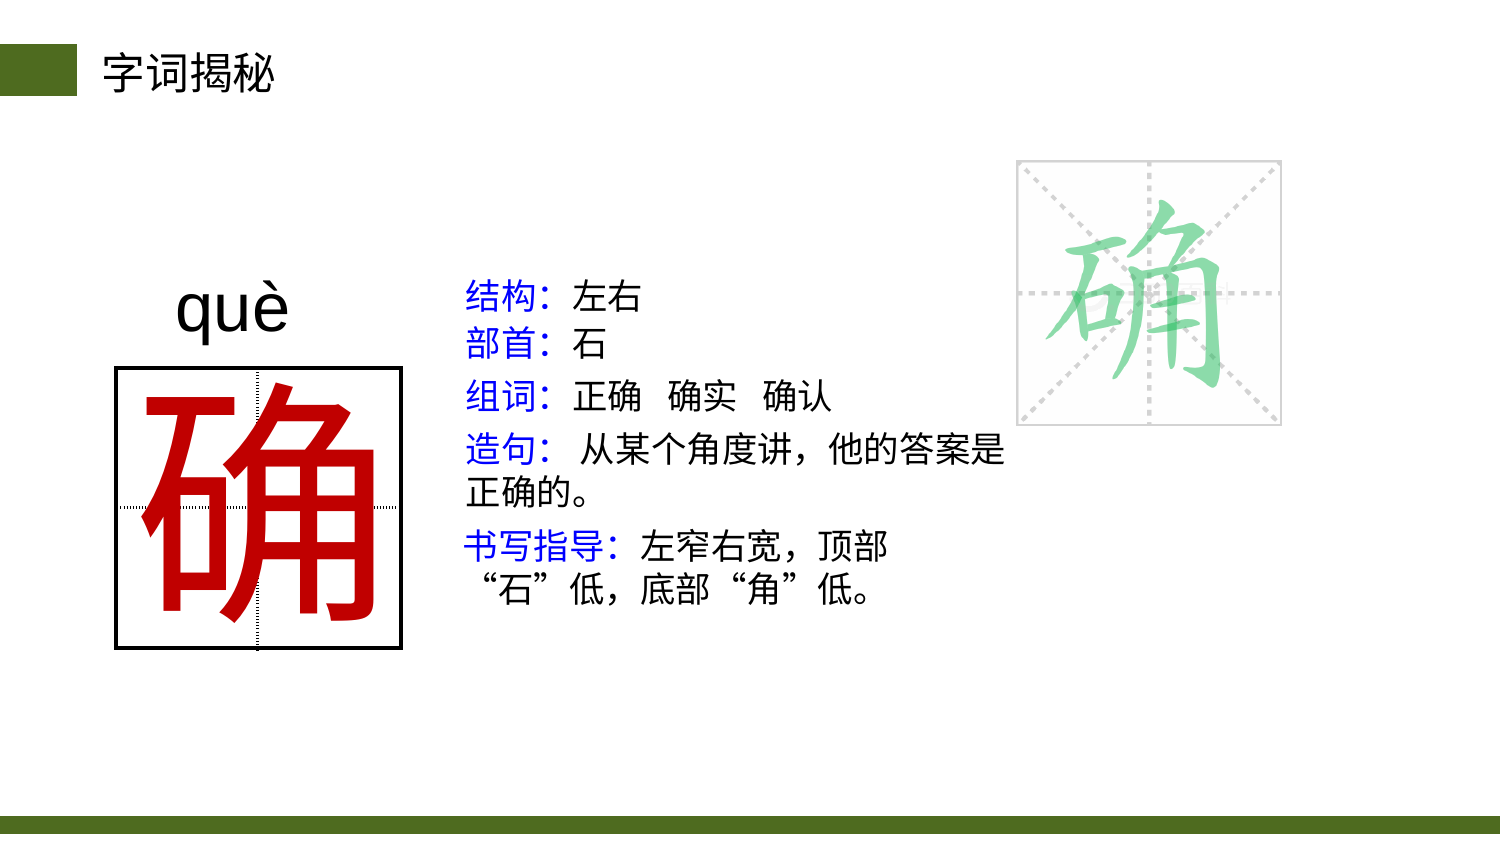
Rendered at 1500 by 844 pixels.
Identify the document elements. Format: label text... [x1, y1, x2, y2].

text_box 字词揭秘 [90, 40, 368, 104]
text_box 确 [121, 336, 407, 661]
text_box 书写指导：左窄右宽，顶部“石”低，底部“角”低。 [451, 517, 978, 616]
text_box què [164, 257, 302, 351]
picture [1016, 160, 1282, 426]
text_box 部首：石 [454, 315, 812, 370]
text_box 造句： 从某个角度讲，他的答案是正确的。 [454, 421, 1047, 518]
text_box 结构：左右 [454, 268, 743, 315]
text_box 组词：正确 确实 确认 [454, 368, 937, 421]
